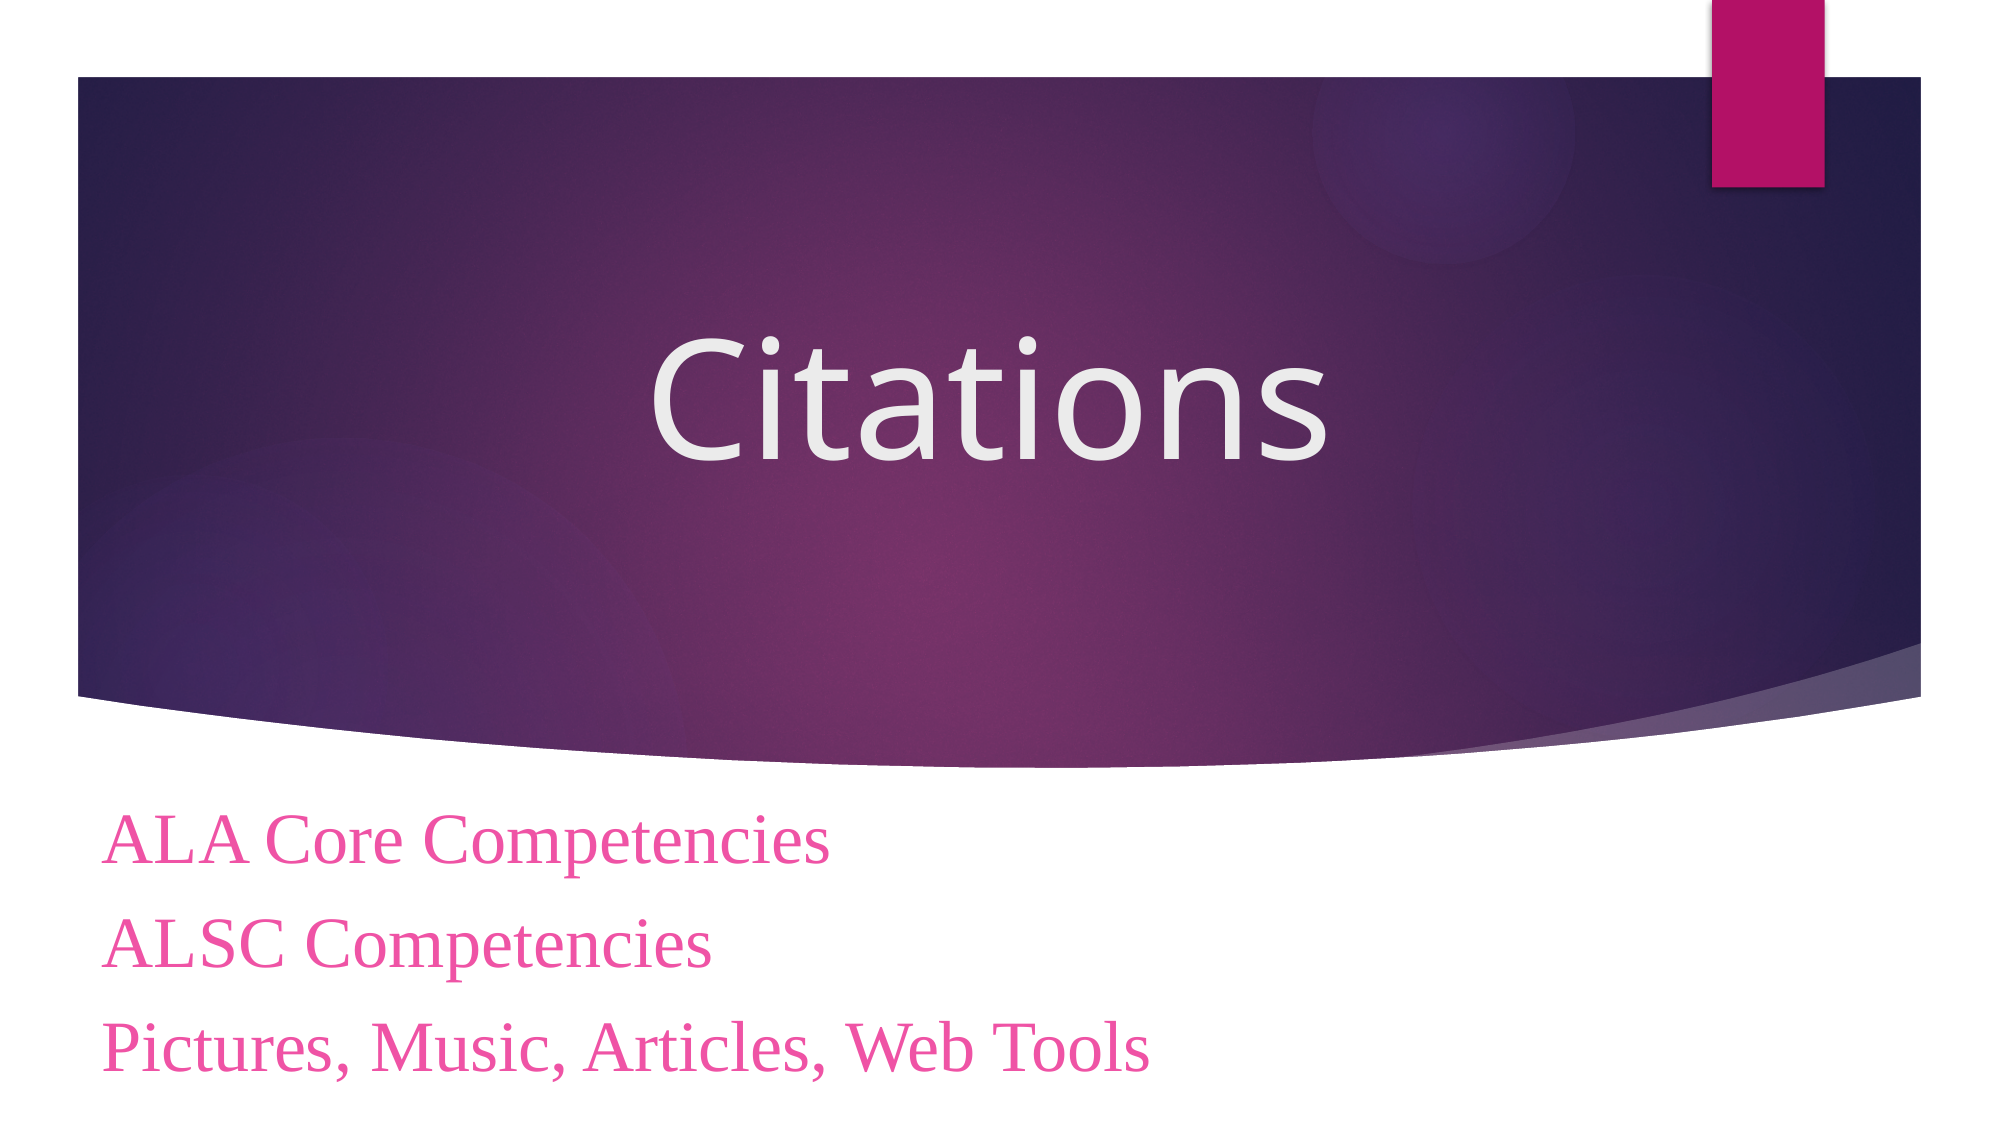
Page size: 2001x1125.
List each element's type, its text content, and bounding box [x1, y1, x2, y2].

list ALA Core Competencies ALSC Competencies Pictures, Music, Articles, Web Tools [86, 777, 1813, 1097]
title Citations [629, 156, 1699, 501]
text_box [314, 328, 1193, 388]
